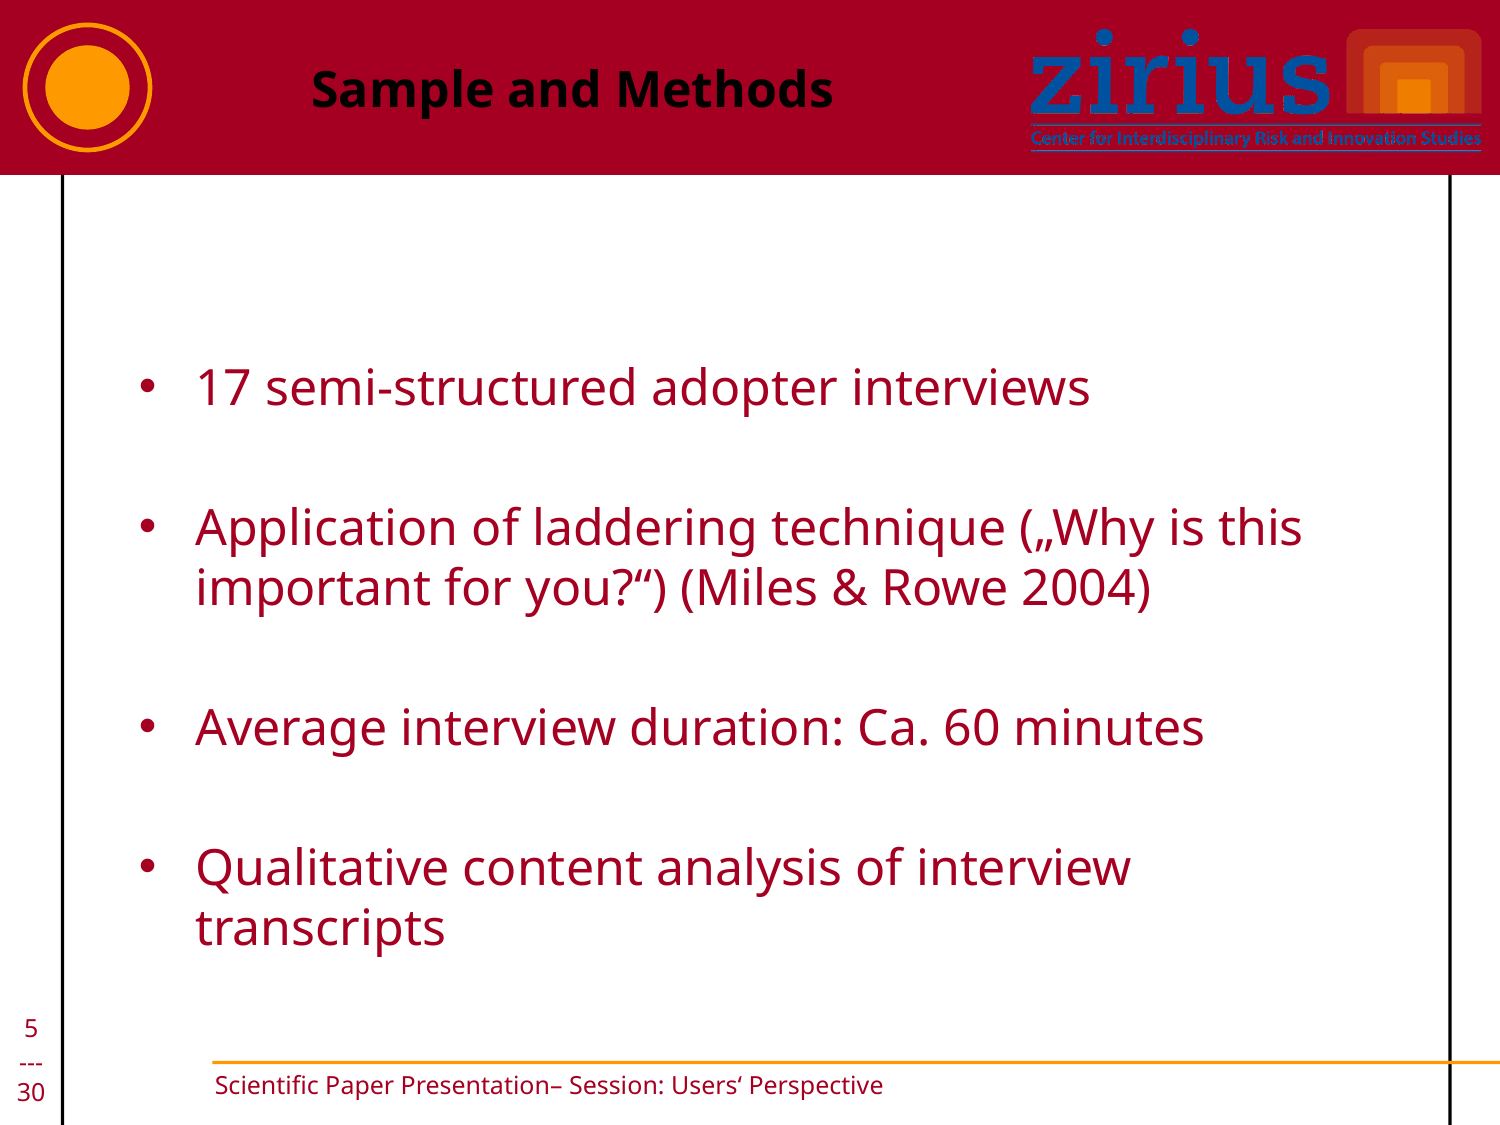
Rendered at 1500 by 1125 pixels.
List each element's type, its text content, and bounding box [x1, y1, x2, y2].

text_box Sample and Methods [159, 49, 987, 125]
slide_number 5 --- 30 [0, 1012, 63, 1125]
picture [1012, 15, 1500, 166]
list 17 semi-structured adopter interviews Application of laddering technique („Why is this important for you?“) (Miles & Rowe 2004) Average interview duration: Ca. 60 minutes Qualitative content analysis of interview transcripts [123, 255, 1400, 1056]
